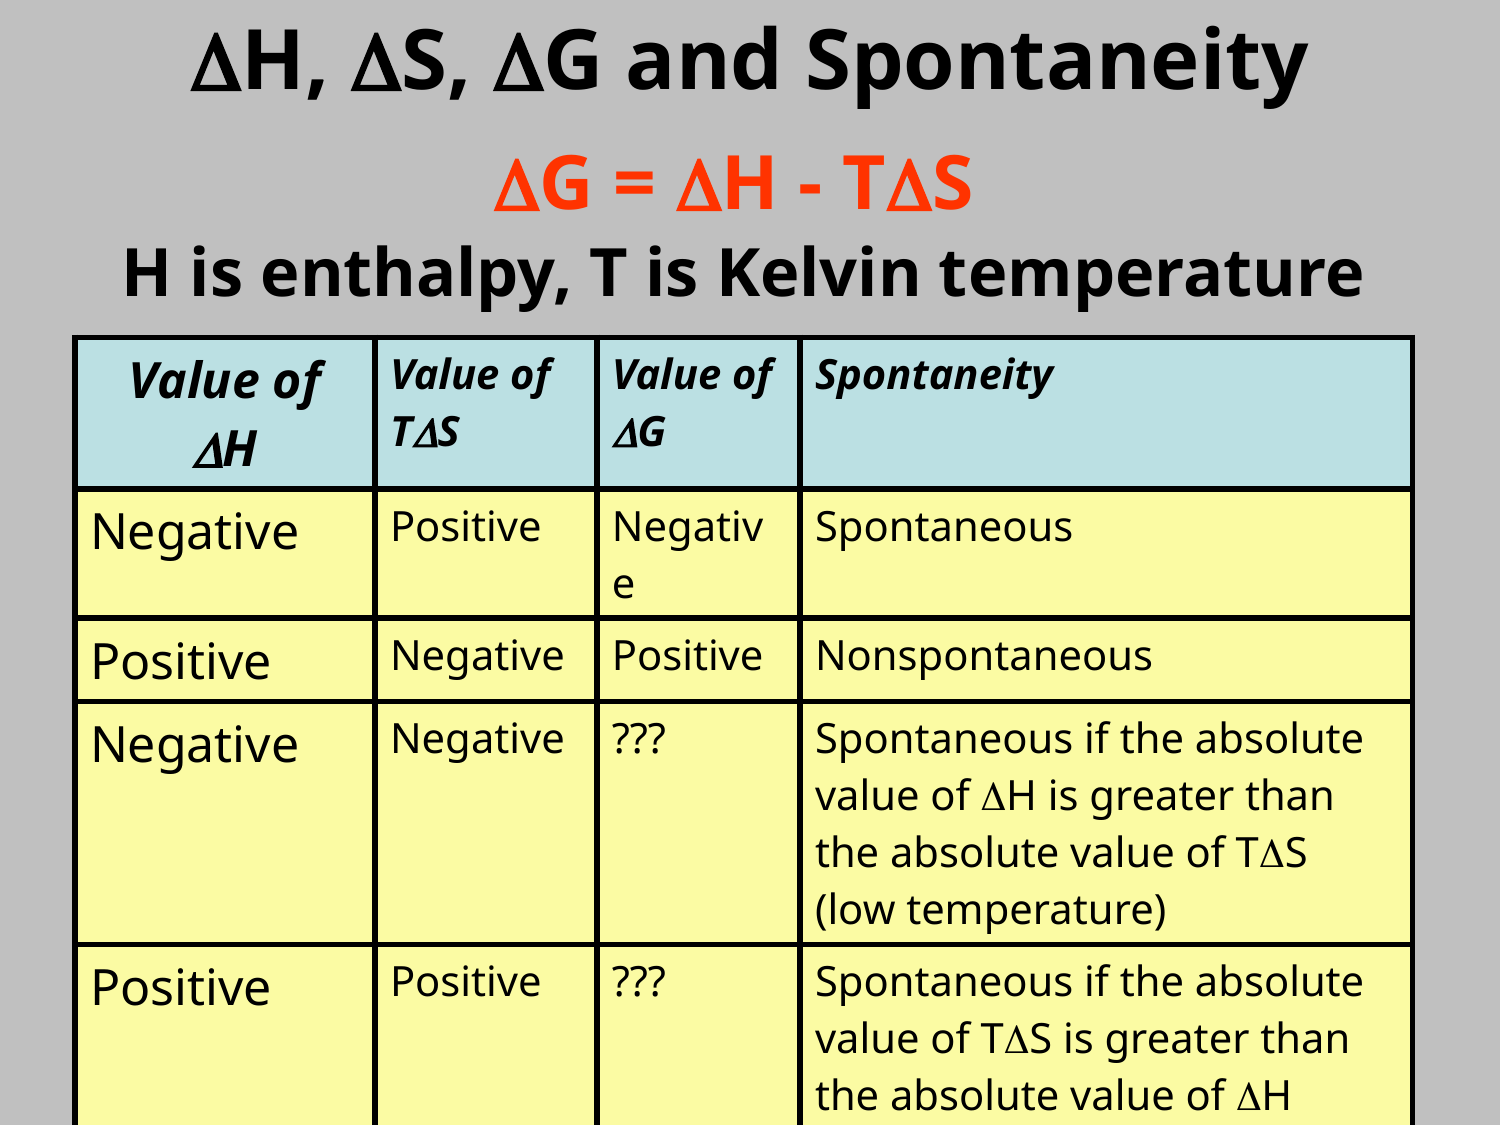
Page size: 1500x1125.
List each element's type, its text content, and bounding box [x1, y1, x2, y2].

table_cell Negative [78, 492, 372, 615]
table_cell Spontaneous if the absolute value of TS is greater than the absolute value of H (high temperature) [803, 947, 1410, 1125]
table_cell Positive [378, 947, 594, 1125]
table_cell ??? [600, 704, 797, 942]
table_cell Nonspontaneous [803, 621, 1410, 699]
table_header Value of TS [378, 340, 594, 486]
table_cell Negative [378, 621, 594, 699]
table_header Value of G [600, 340, 797, 486]
table_header Value of H [78, 340, 372, 486]
title H, S, G and Spontaneity [74, 0, 1426, 151]
table_cell Negative [600, 492, 797, 615]
table_cell Spontaneous if the absolute value of H is greater than the absolute value of TS (low temperature) [803, 704, 1410, 942]
table_header Spontaneity [803, 340, 1410, 486]
table_cell Spontaneous [803, 492, 1410, 615]
table_cell Positive [78, 621, 372, 699]
list G = H - TS H is enthalpy, T is Kelvin temperature [99, 137, 1388, 338]
table_cell ??? [600, 947, 797, 1125]
table_cell Positive [600, 621, 797, 699]
table_cell Negative [78, 704, 372, 942]
table_cell Positive [378, 492, 594, 615]
table_cell Negative [378, 704, 594, 942]
table_cell Positive [78, 947, 372, 1125]
